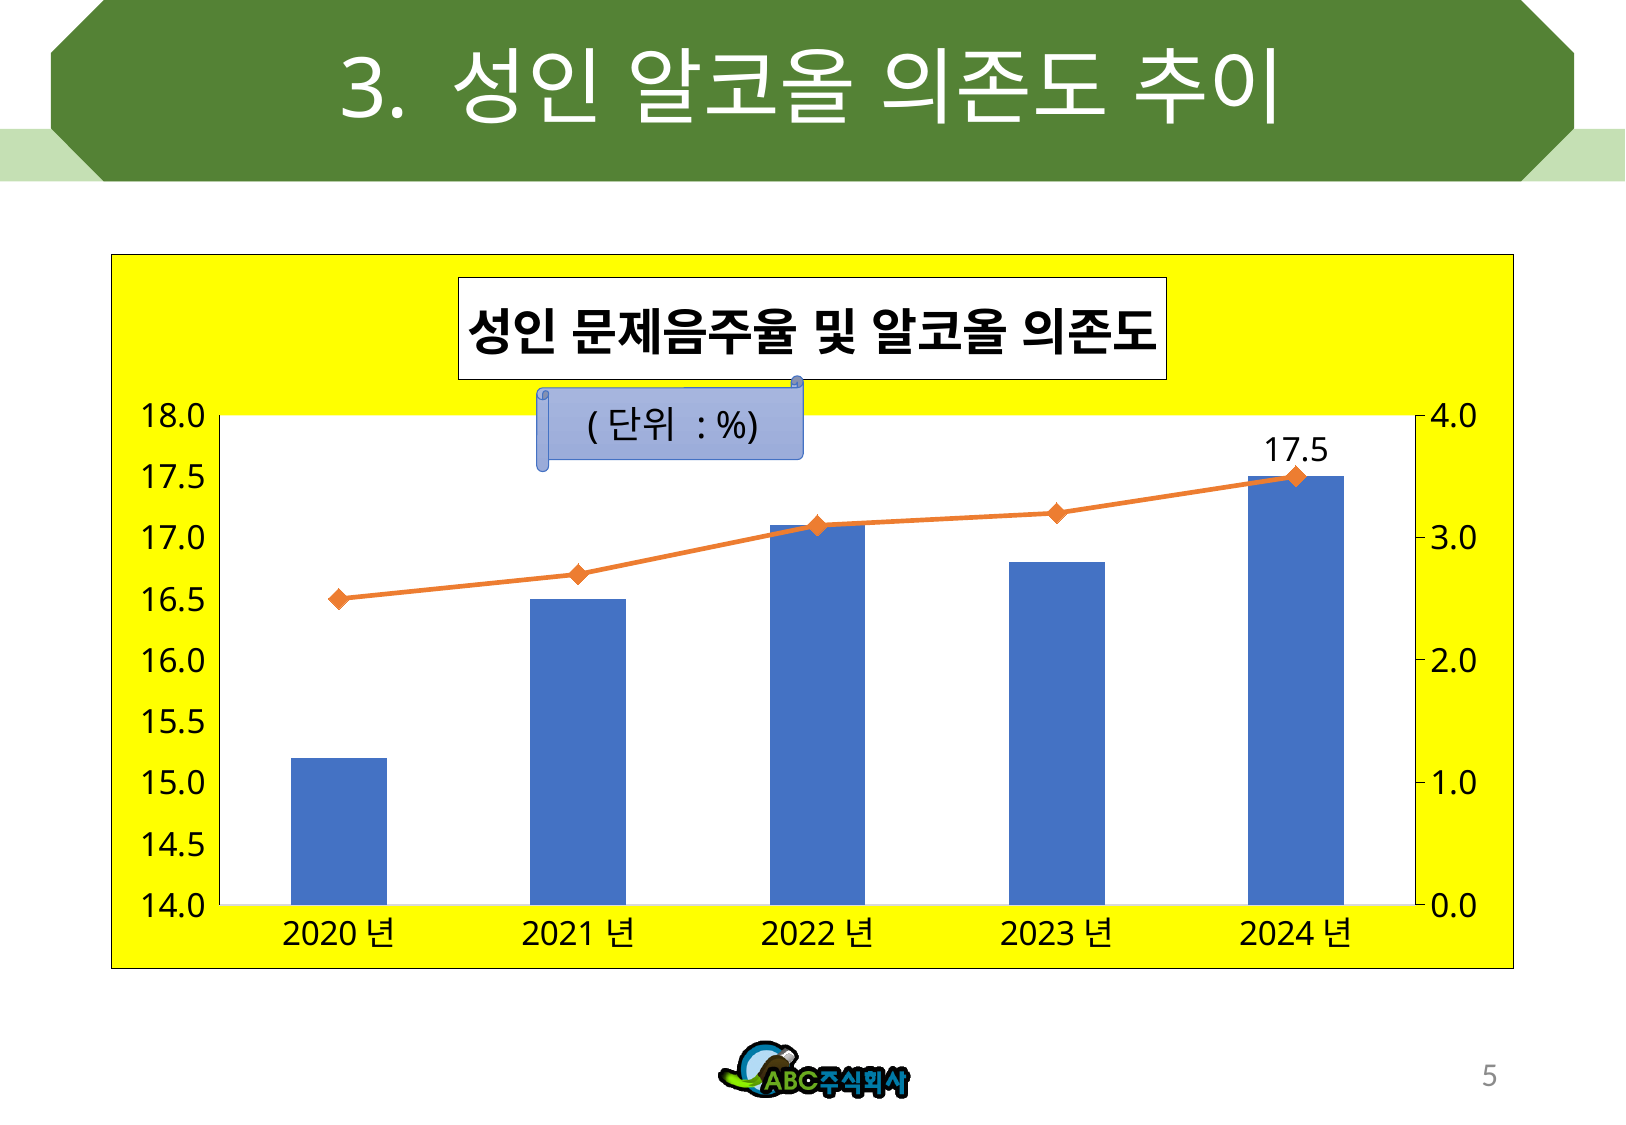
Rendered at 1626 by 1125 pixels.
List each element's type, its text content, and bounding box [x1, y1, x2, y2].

chart [111, 254, 1514, 969]
title 3. 성인 알코올 의존도 추이 [0, 0, 1625, 182]
picture [709, 1034, 916, 1103]
slide_number 5 [1147, 1042, 1514, 1103]
